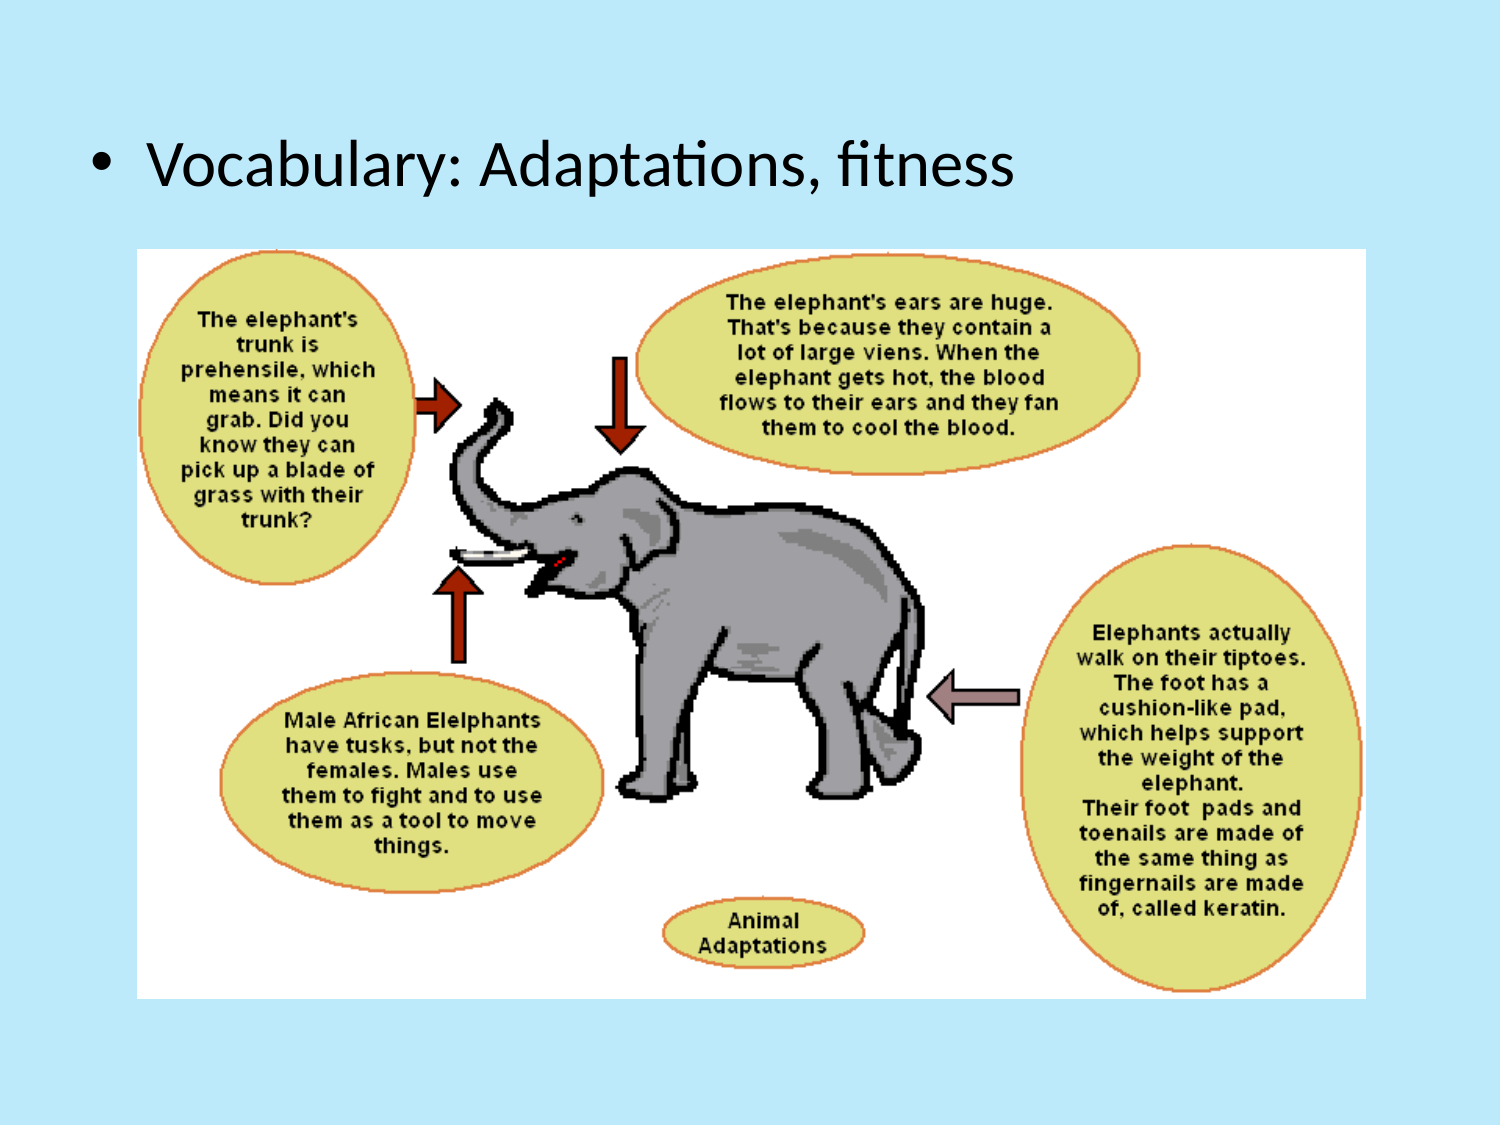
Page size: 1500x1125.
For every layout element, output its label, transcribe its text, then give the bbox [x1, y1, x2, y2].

list Vocabulary: Adaptations, fitness [75, 112, 1425, 855]
picture [137, 249, 1366, 999]
